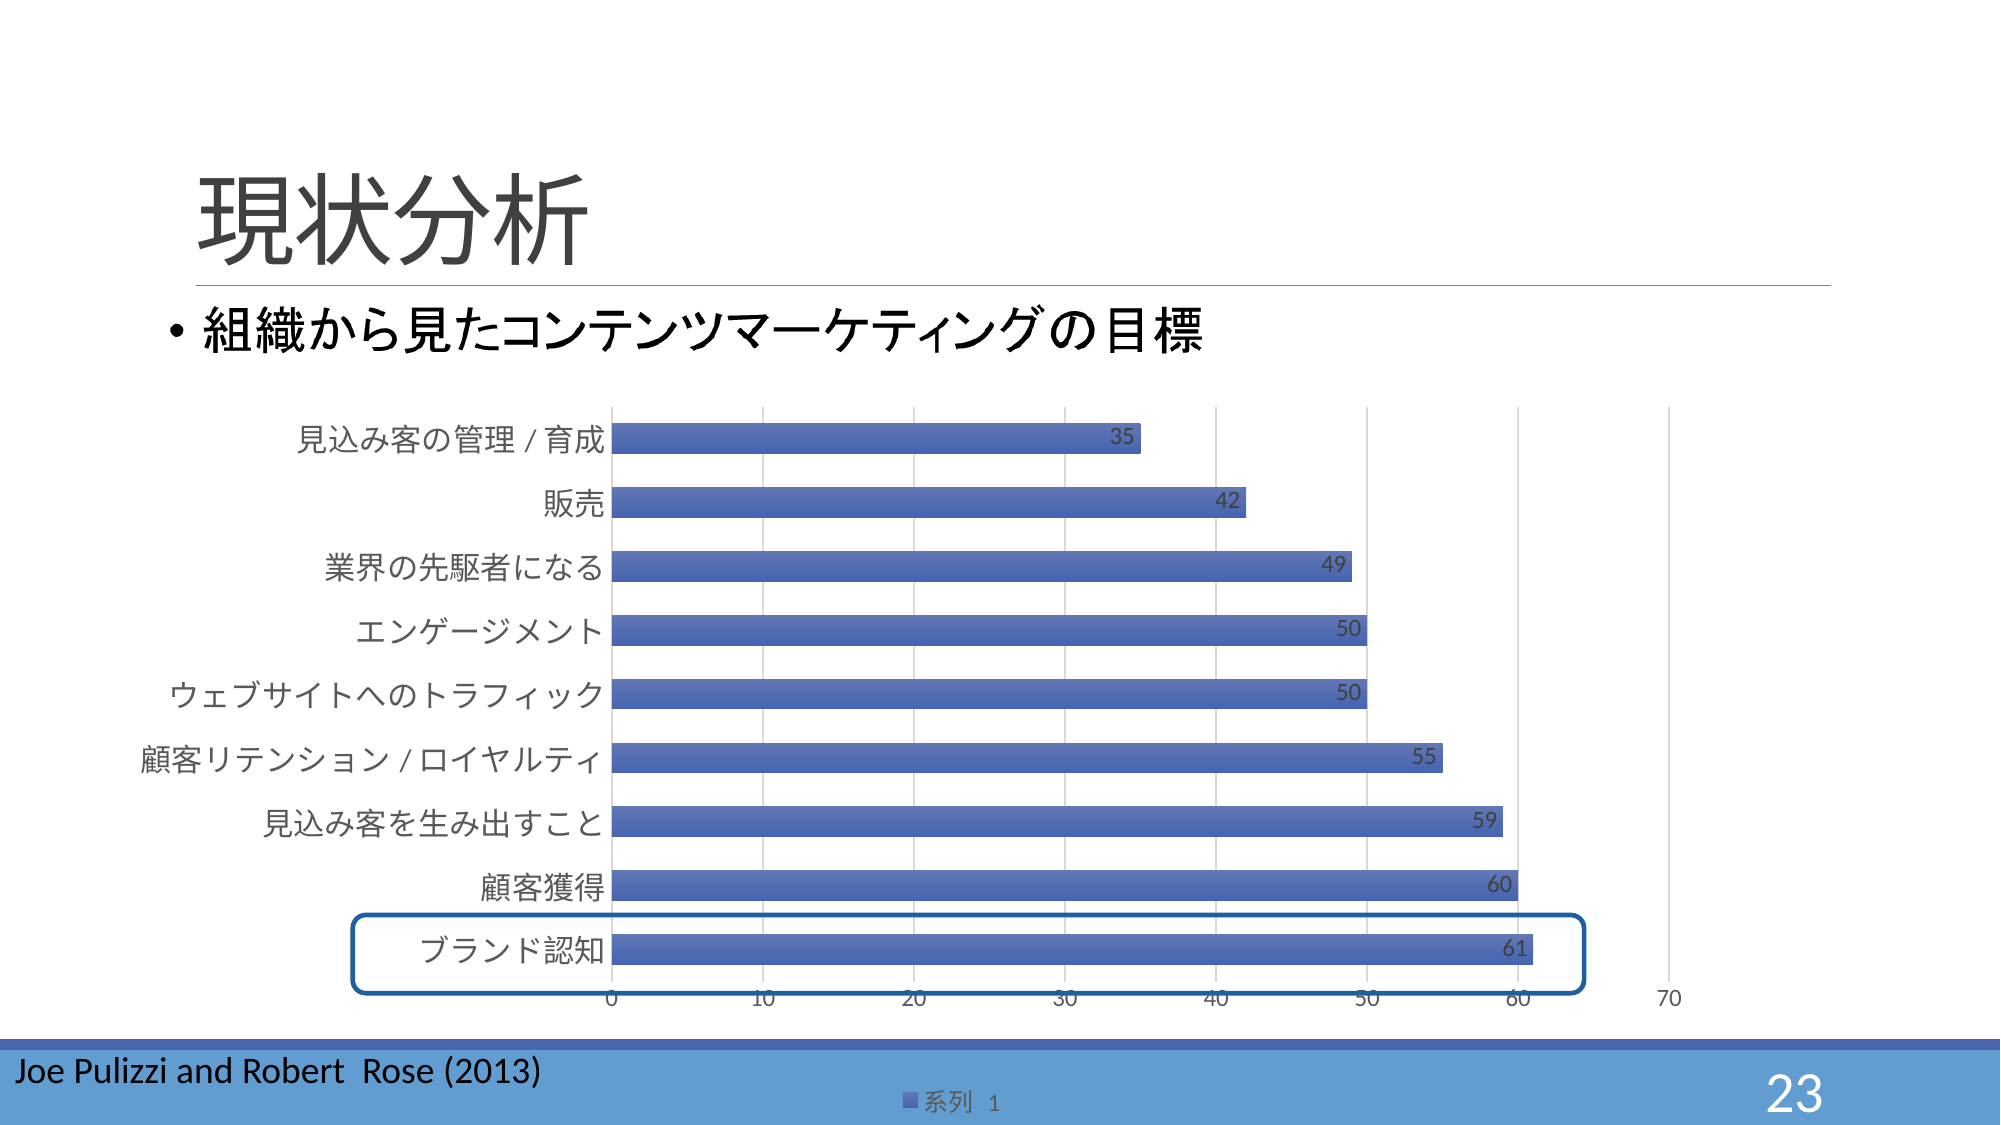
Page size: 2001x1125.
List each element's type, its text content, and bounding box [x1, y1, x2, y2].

chart [136, 374, 1767, 1125]
slide_number 23 [1777, 1059, 1840, 1120]
title 現状分析 [180, 47, 1830, 285]
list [136, 276, 1236, 389]
text_box Joe Pulizzi and Robert Rose (2013) [0, 1038, 133, 1099]
